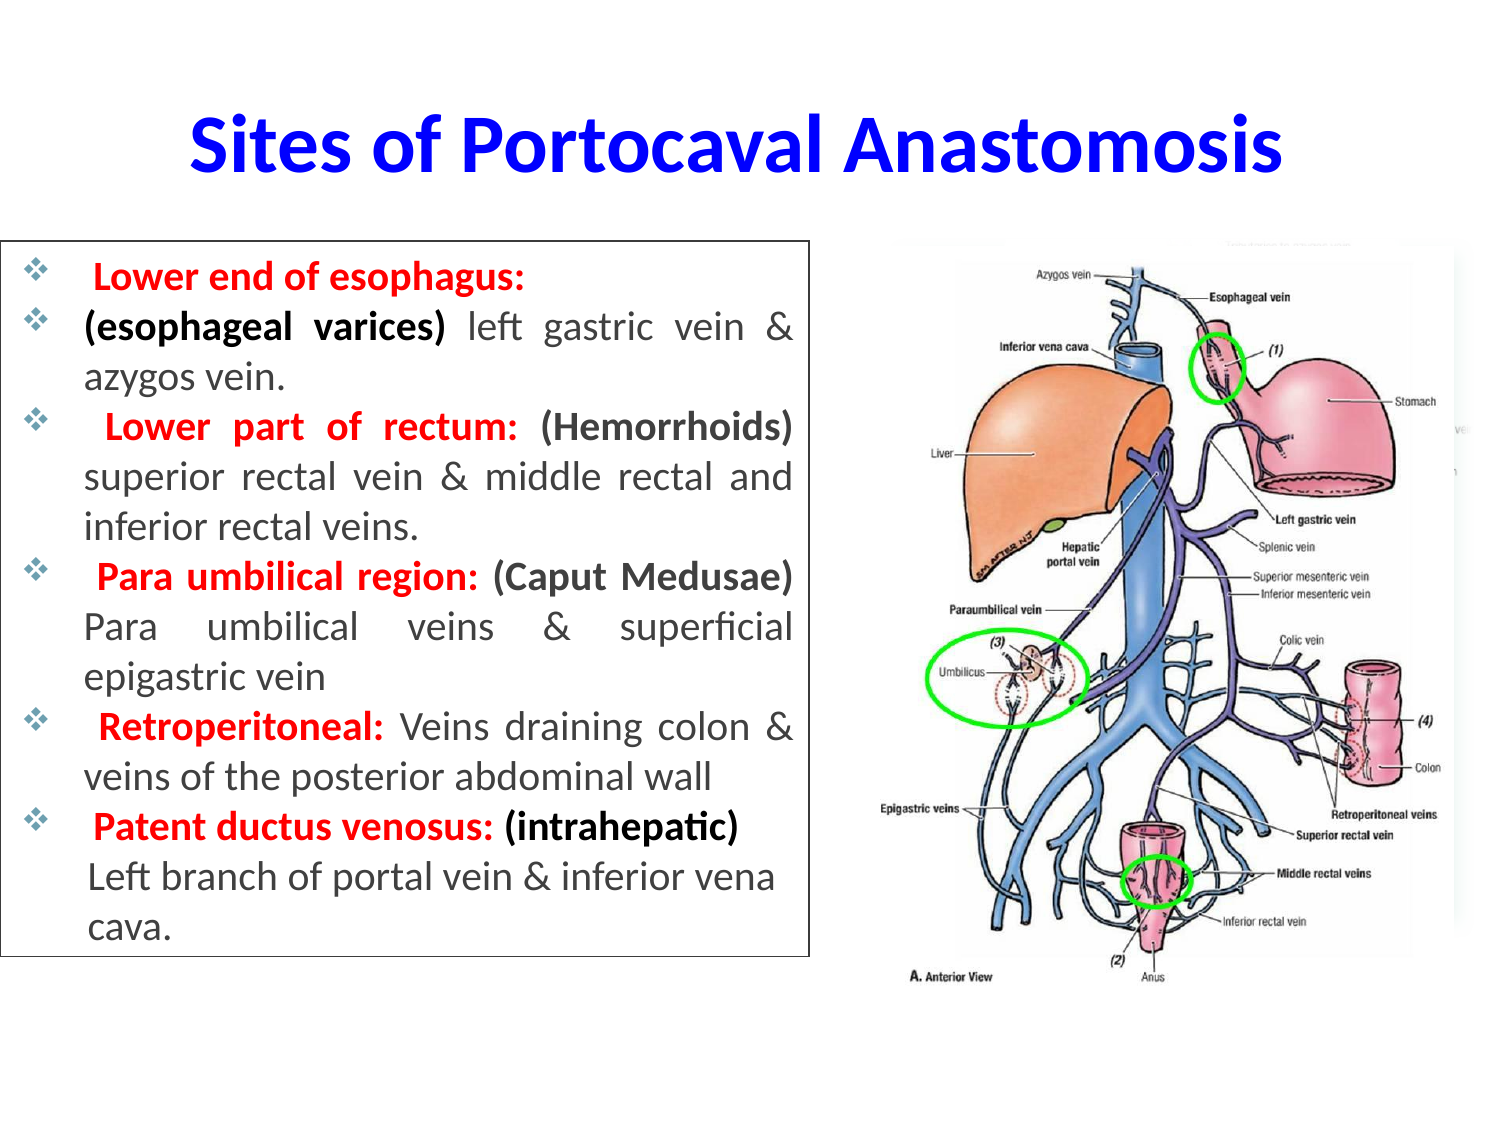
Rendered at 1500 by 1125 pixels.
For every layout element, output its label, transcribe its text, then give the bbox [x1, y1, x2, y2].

list Lower end of esophagus: (esophageal varices) left gastric vein & azygos vein. Lower part of rectum: (Hemorrhoids) superior rectal vein & middle rectal and inferior rectal veins. Para umbilical region: (Caput Medusae) Para umbilical veins & superficial epigastric vein Retroperitoneal: Veins draining colon & veins of the posterior abdominal wall Patent ductus venosus: (intrahepatic) Left branch of portal vein & inferior vena cava. [0, 240, 810, 957]
picture [866, 245, 1454, 997]
picture [887, 237, 1475, 938]
title Sites of Portocaval Anastomosis [74, 37, 1401, 241]
